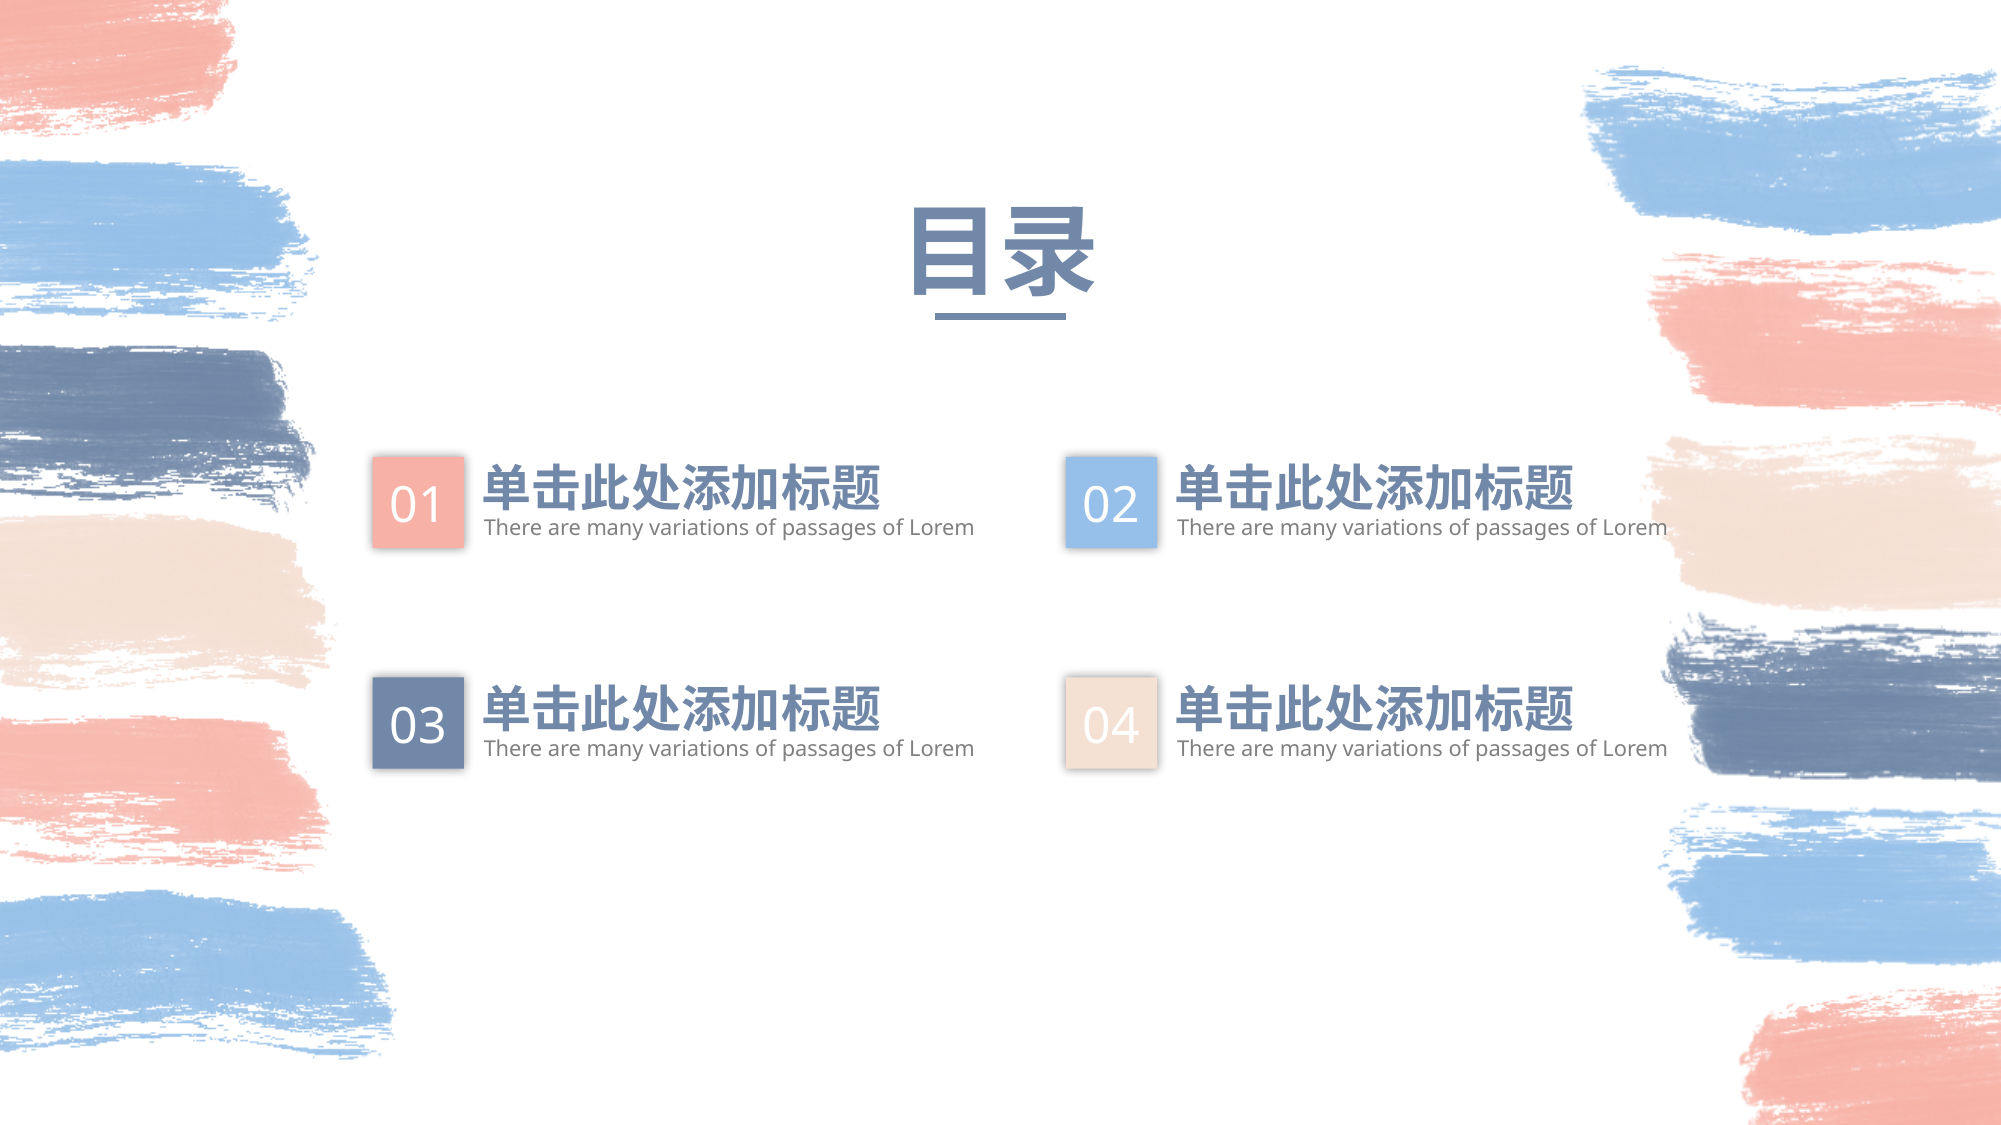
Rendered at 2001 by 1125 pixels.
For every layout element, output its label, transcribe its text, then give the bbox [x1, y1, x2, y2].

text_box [1065, 449, 1814, 549]
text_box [372, 669, 1065, 769]
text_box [1065, 669, 1814, 769]
picture [1465, 0, 2001, 1125]
text_box 目录 [511, 187, 1465, 308]
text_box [372, 449, 1065, 549]
picture [0, 0, 511, 1125]
